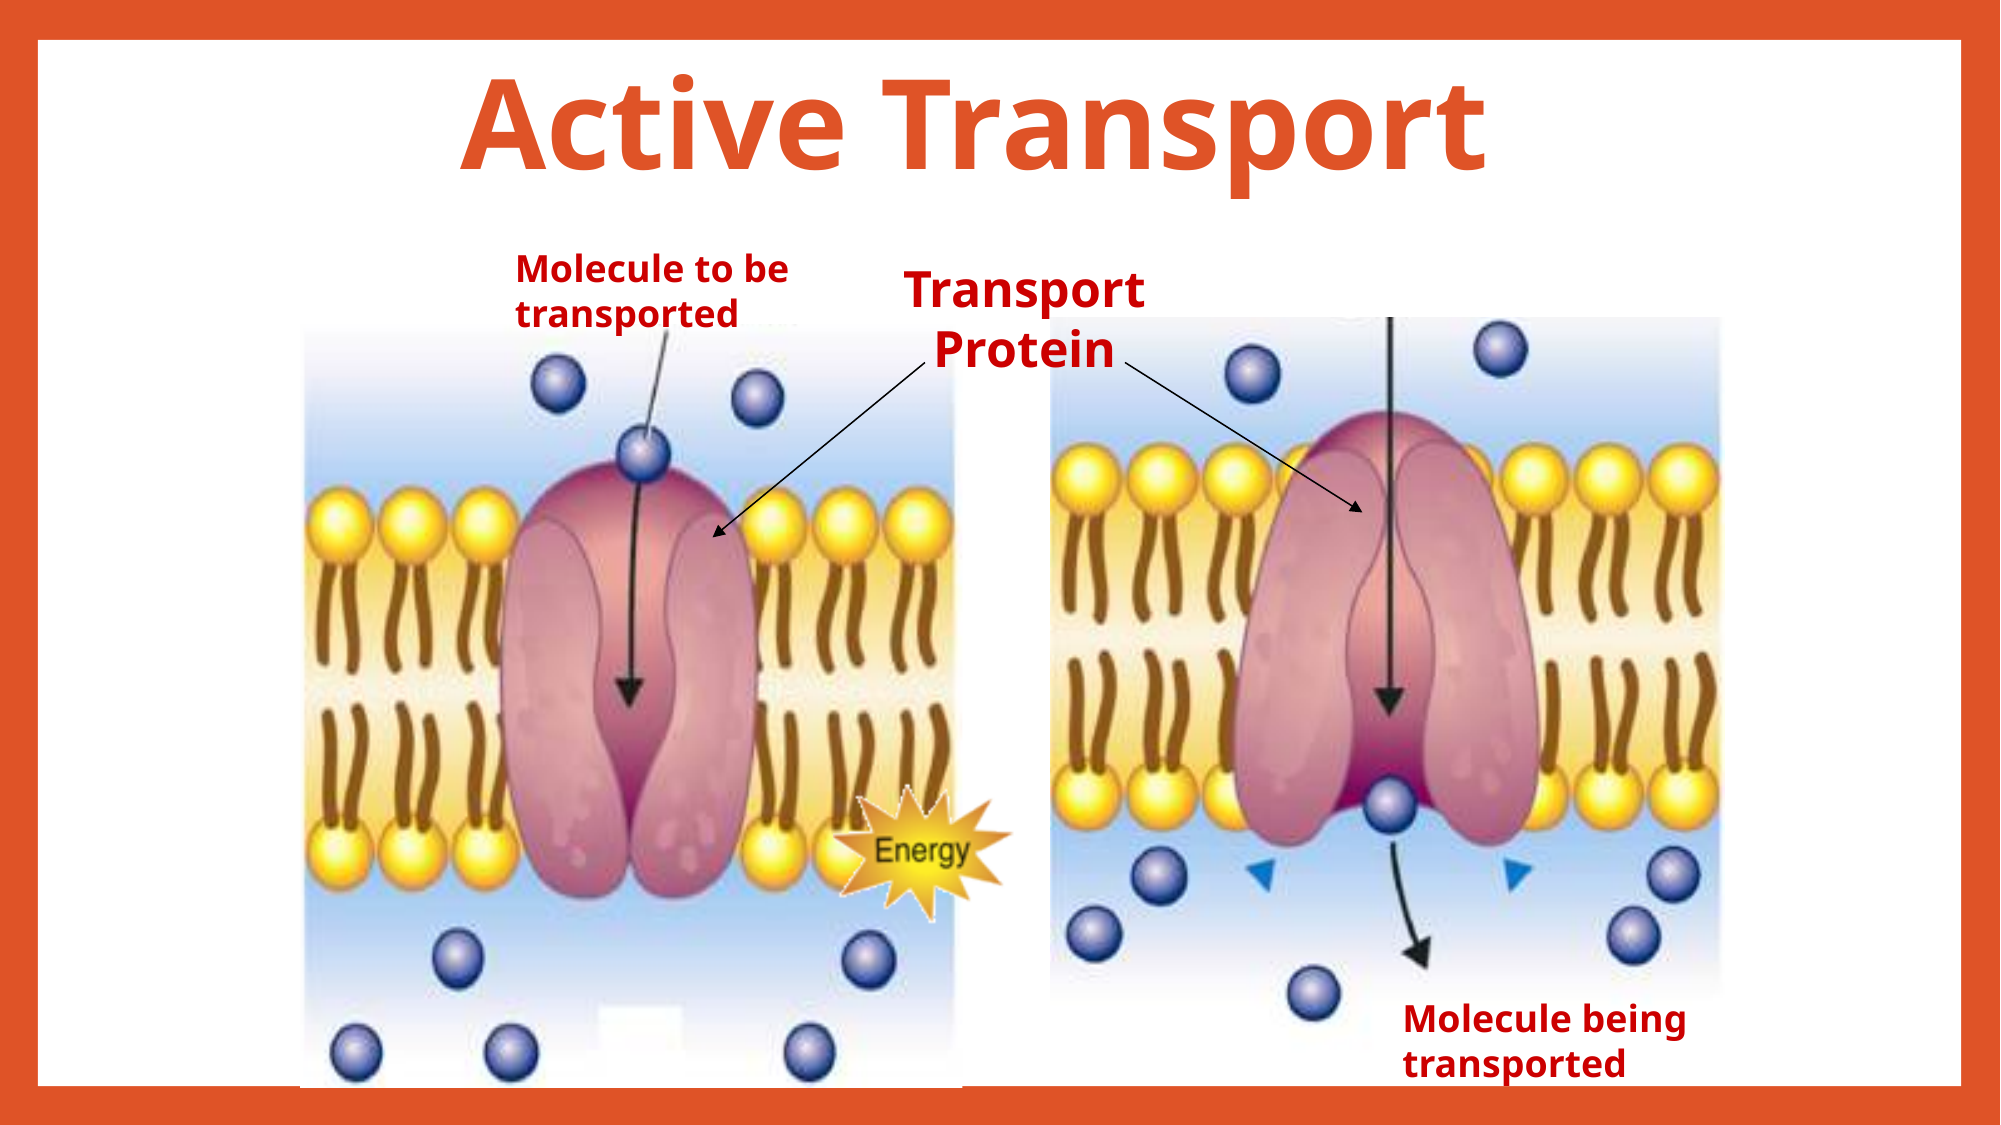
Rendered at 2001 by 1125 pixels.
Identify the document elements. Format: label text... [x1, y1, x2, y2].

picture [299, 324, 1024, 1088]
text_box Molecule being transported [1387, 1065, 1713, 1093]
picture [1049, 317, 1726, 1056]
text_box Transport Protein [887, 249, 1163, 385]
text_box Molecule to be transported [500, 237, 932, 323]
title Active Transport [300, 35, 1650, 223]
